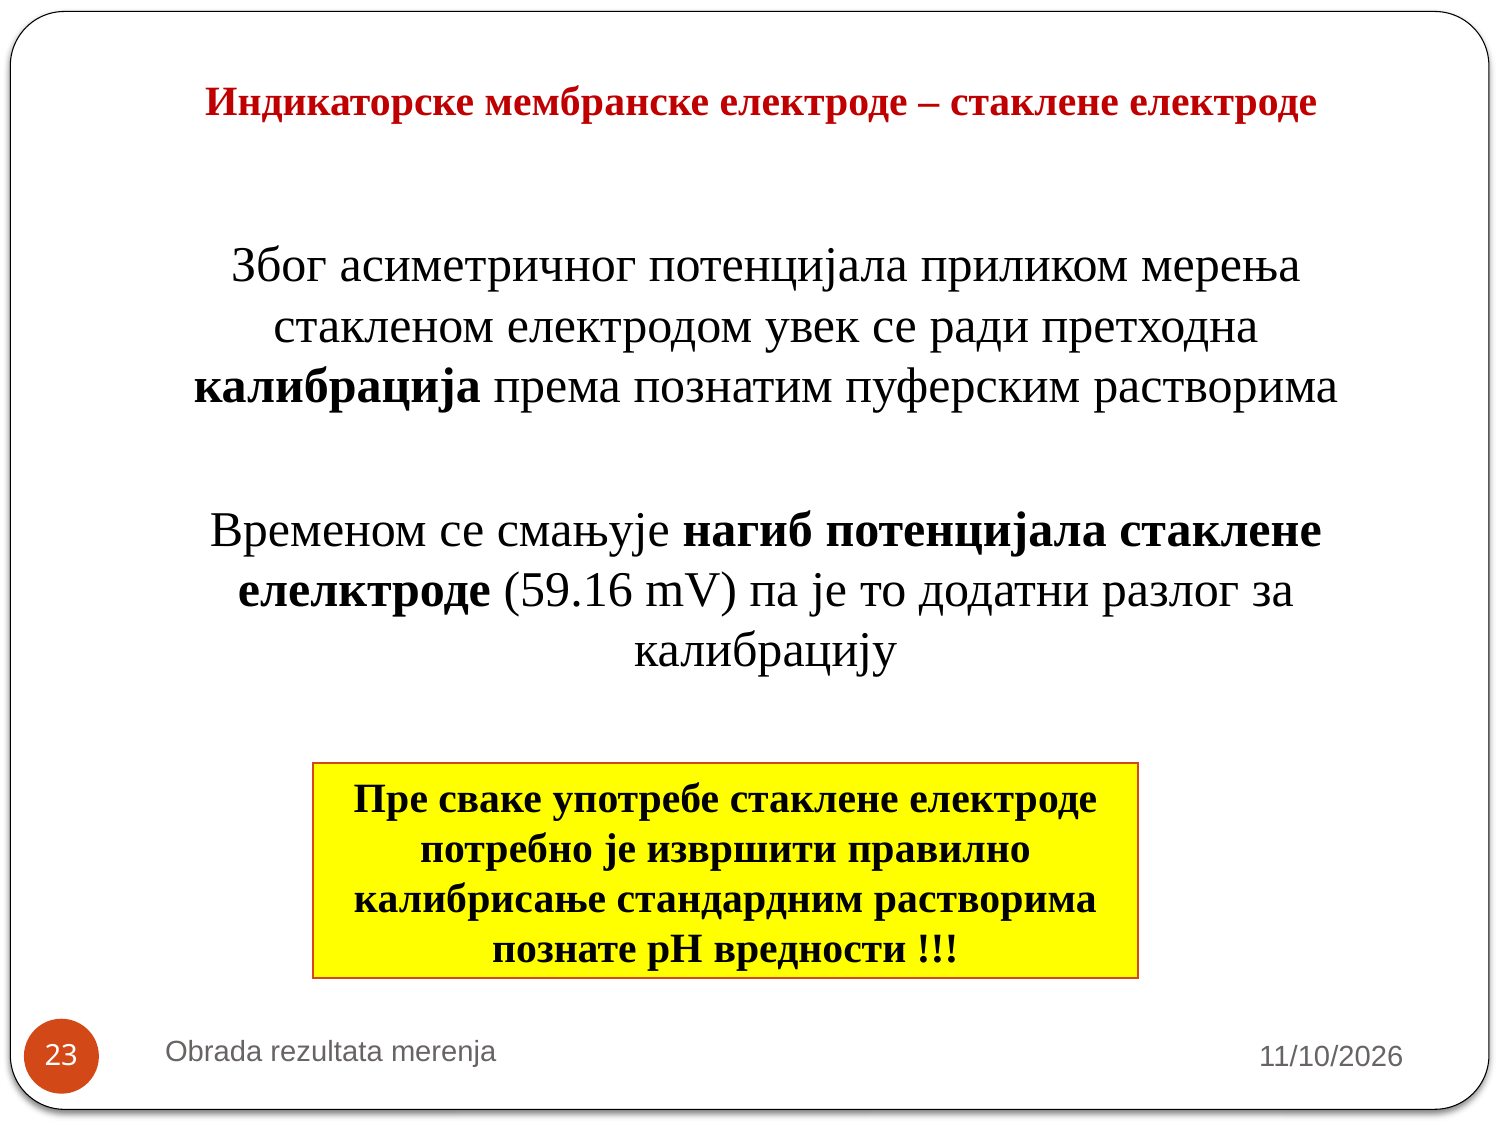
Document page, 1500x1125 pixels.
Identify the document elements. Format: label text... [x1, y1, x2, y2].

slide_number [1012, 1015, 1419, 1094]
text_box Индикаторске мембранске електроде – стаклене електроде [123, 66, 1399, 132]
text_box Пре сваке употребе стаклене електроде потребно је извршити правилно калибрисање стандардним растворима познате pH вредности !!! [312, 763, 1138, 979]
slide_number 23 [23, 1018, 99, 1094]
list Због асиметричног потенцијала приликом мерења стакленом електродом увек се ради претходна калибрација према познатим пуферским растворима Временом се смањује нагиб потенцијала стаклене елелктроде (59.16 mV) па је то додатни разлог за калибрацију [111, 219, 1375, 746]
footer Obrada rezultata merenja [150, 1012, 800, 1088]
